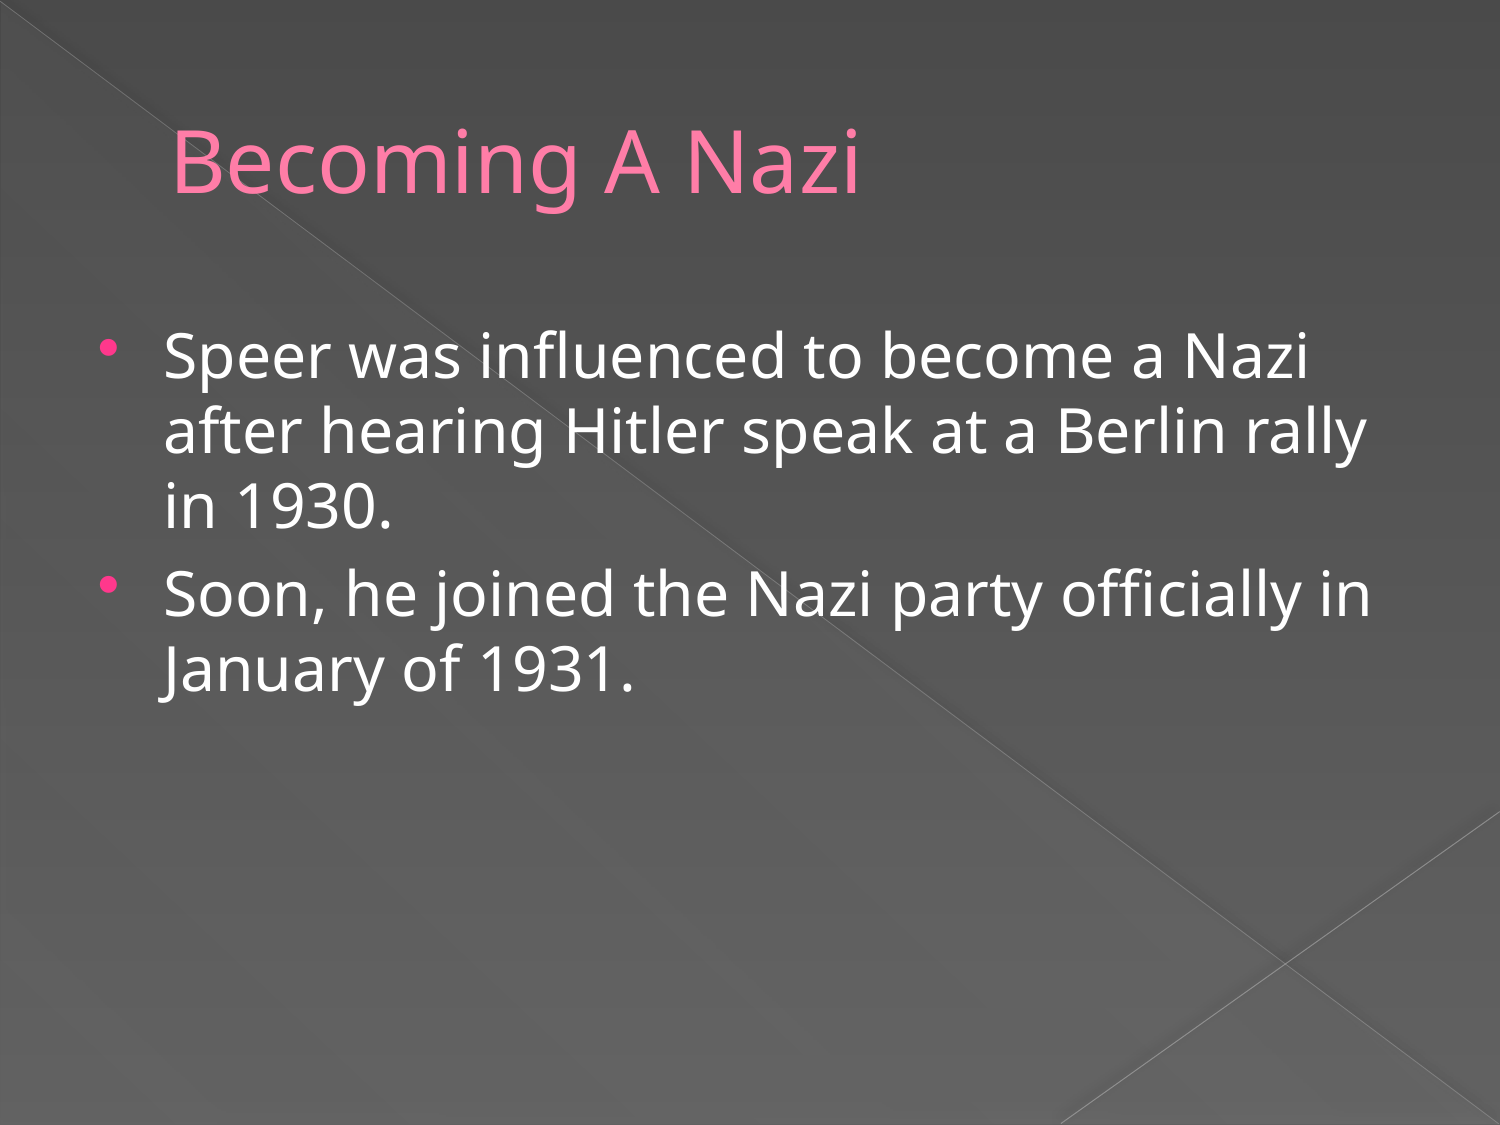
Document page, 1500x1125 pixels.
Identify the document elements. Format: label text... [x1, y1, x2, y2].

title Becoming A Nazi [75, 43, 1425, 274]
list Speer was influenced to become a Nazi after hearing Hitler speak at a Berlin rally in 1930. Soon, he joined the Nazi party officially in January of 1931. [75, 308, 1425, 1059]
